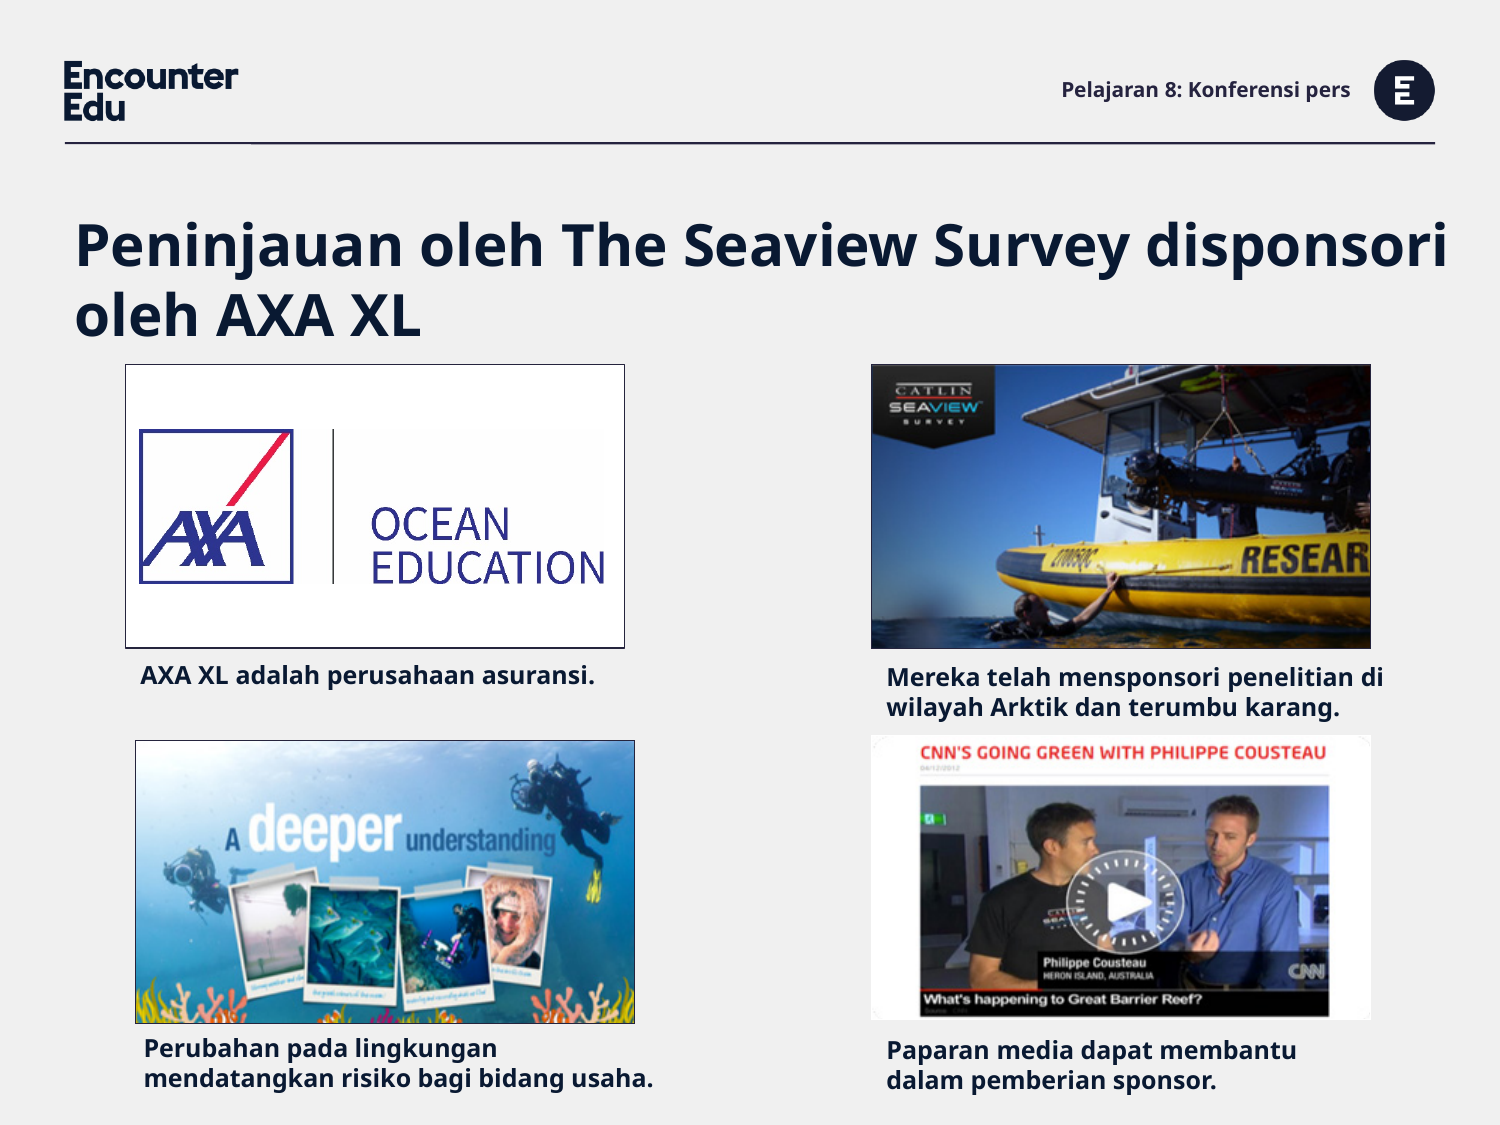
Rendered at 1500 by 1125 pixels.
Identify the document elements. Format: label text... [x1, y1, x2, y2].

picture [630, 936, 635, 947]
picture [135, 739, 635, 1024]
text_box [123, 362, 627, 650]
picture [60, 59, 243, 122]
text_box AXA XL adalah perusahaan asuransi. [125, 651, 618, 840]
picture [871, 735, 1371, 1020]
picture [139, 429, 605, 584]
text_box Mereka telah mensponsori penelitian di wilayah Arktik dan terumbu karang. [871, 654, 1406, 842]
text_box Peninjauan oleh The Seaview Survey disponsori oleh AXA XL [59, 200, 1500, 389]
title Pelajaran 8: Konferensi pers [749, 67, 1359, 114]
picture [871, 364, 1371, 649]
text_box Paparan media dapat membantu dalam pemberian sponsor. [871, 1027, 1378, 1125]
text_box Perubahan pada lingkungan mendatangkan risiko bagi bidang usaha. [128, 1025, 687, 1125]
picture [1372, 58, 1436, 122]
